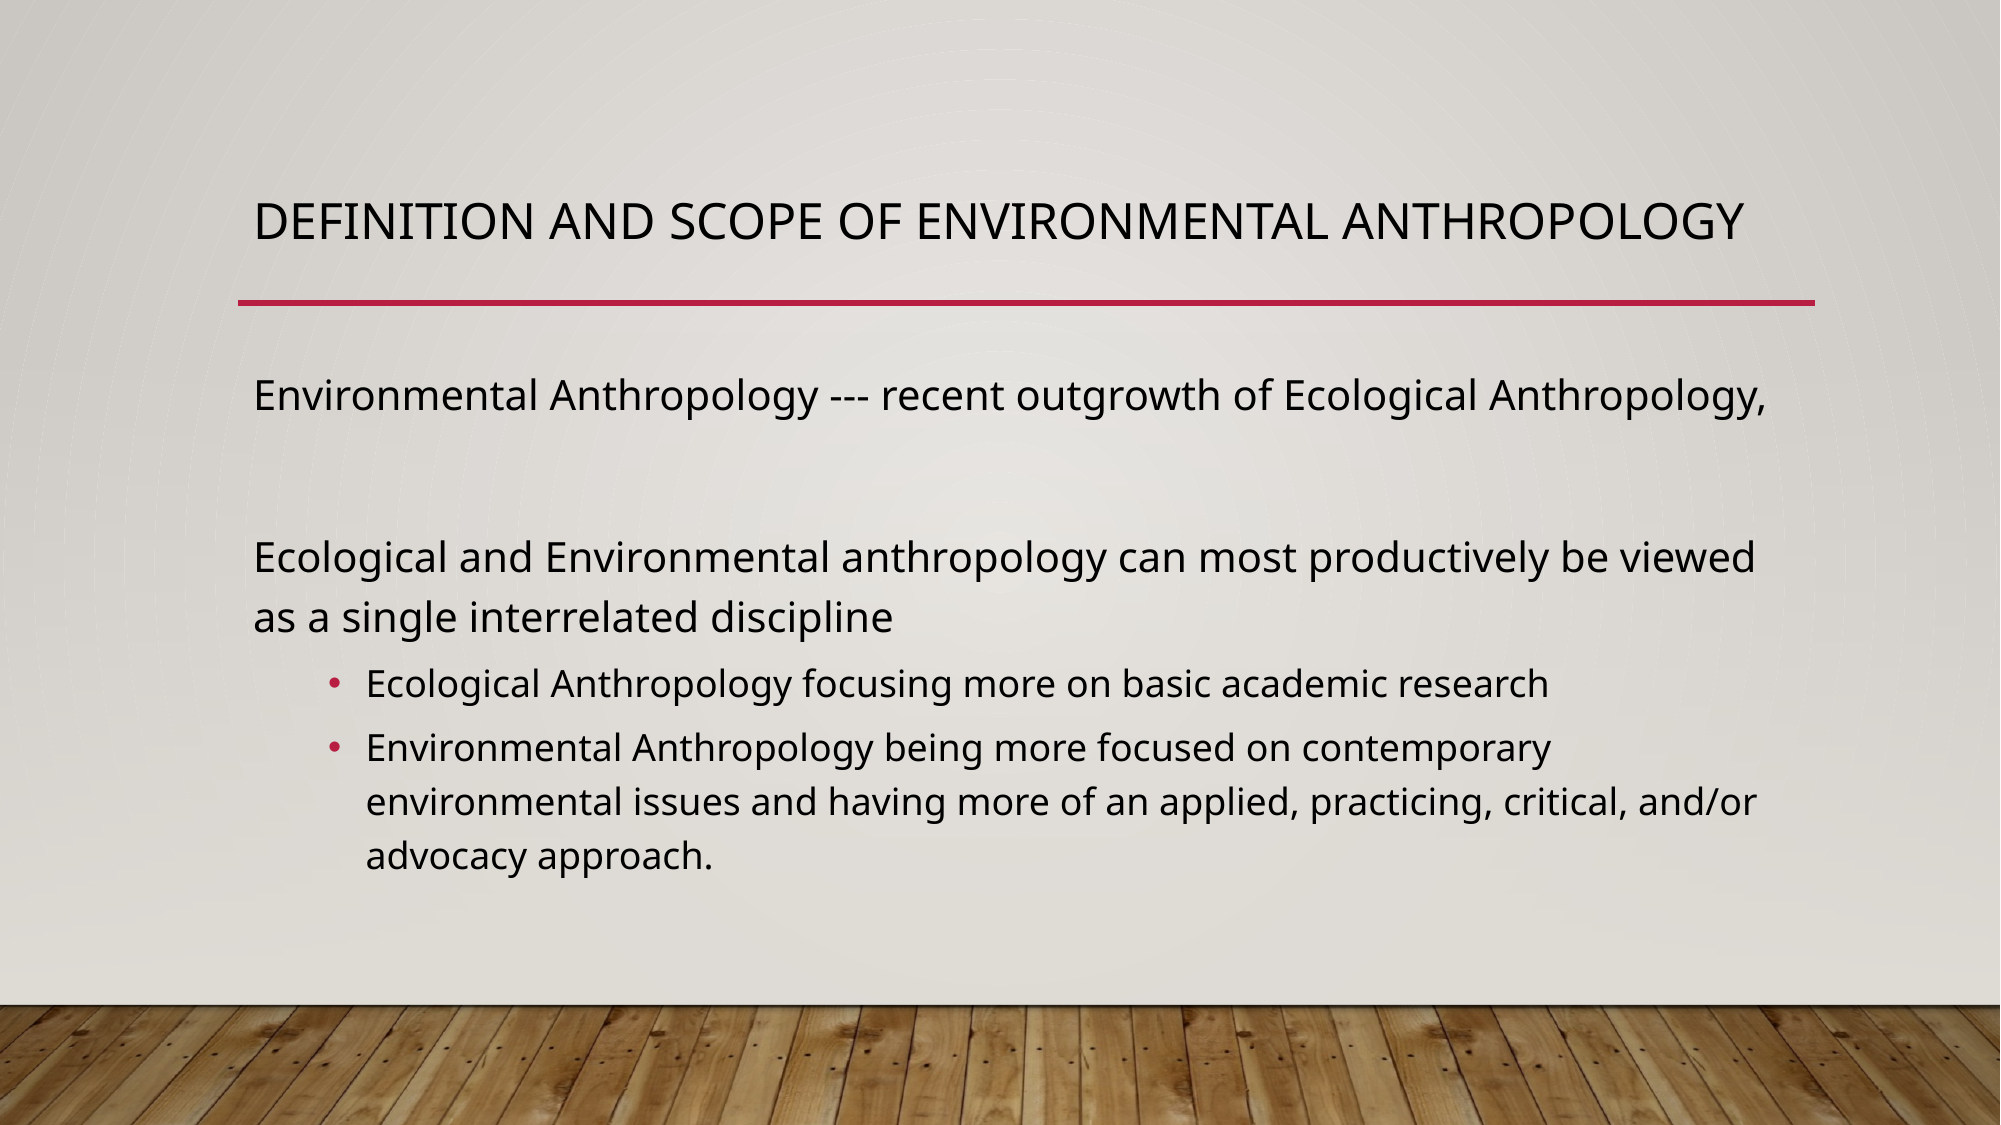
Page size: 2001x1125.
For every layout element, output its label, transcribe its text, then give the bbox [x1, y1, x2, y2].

picture [0, 1005, 2000, 1125]
list Environmental Anthropology --- recent outgrowth of Ecological Anthropology, Ecological and Environmental anthropology can most productively be viewed as a single interrelated discipline Ecological Anthropology focusing more on basic academic research Environmental Anthropology being more focused on contemporary environmental issues and having more of an applied, practicing, critical, and/or advocacy approach. [238, 351, 1814, 1032]
title Definition and Scope of Environmental Anthropology [238, 188, 1814, 288]
